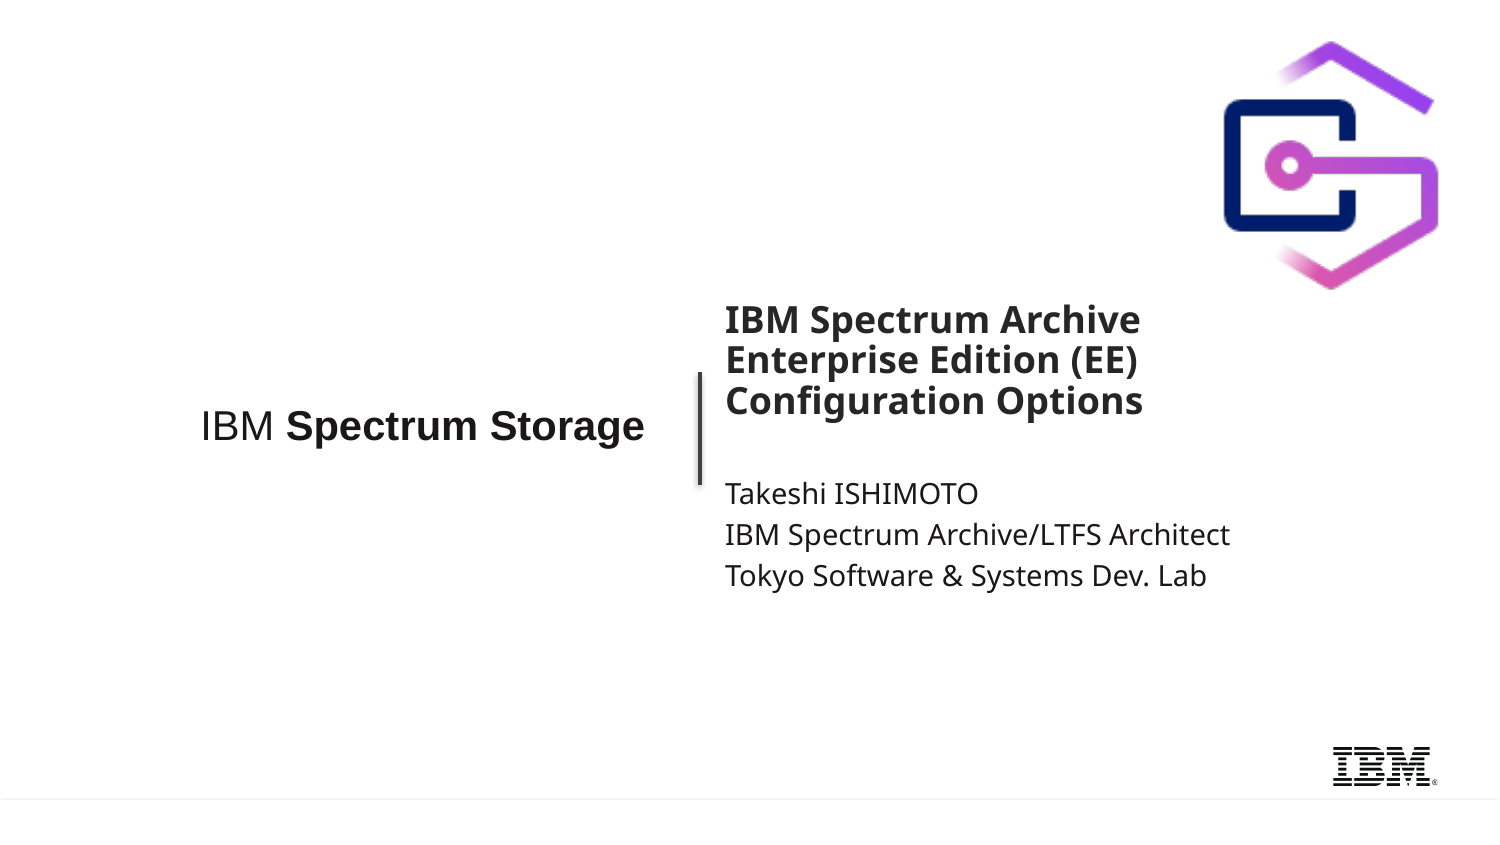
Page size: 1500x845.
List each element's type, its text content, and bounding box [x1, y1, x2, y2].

picture [1199, 34, 1463, 298]
subtitle Takeshi ISHIMOTO IBM Spectrum Archive/LTFS Architect Tokyo Software & Systems Dev. Lab [725, 434, 1438, 623]
title IBM Spectrum Archive Enterprise Edition (EE) Configuration Options [725, 259, 1475, 423]
